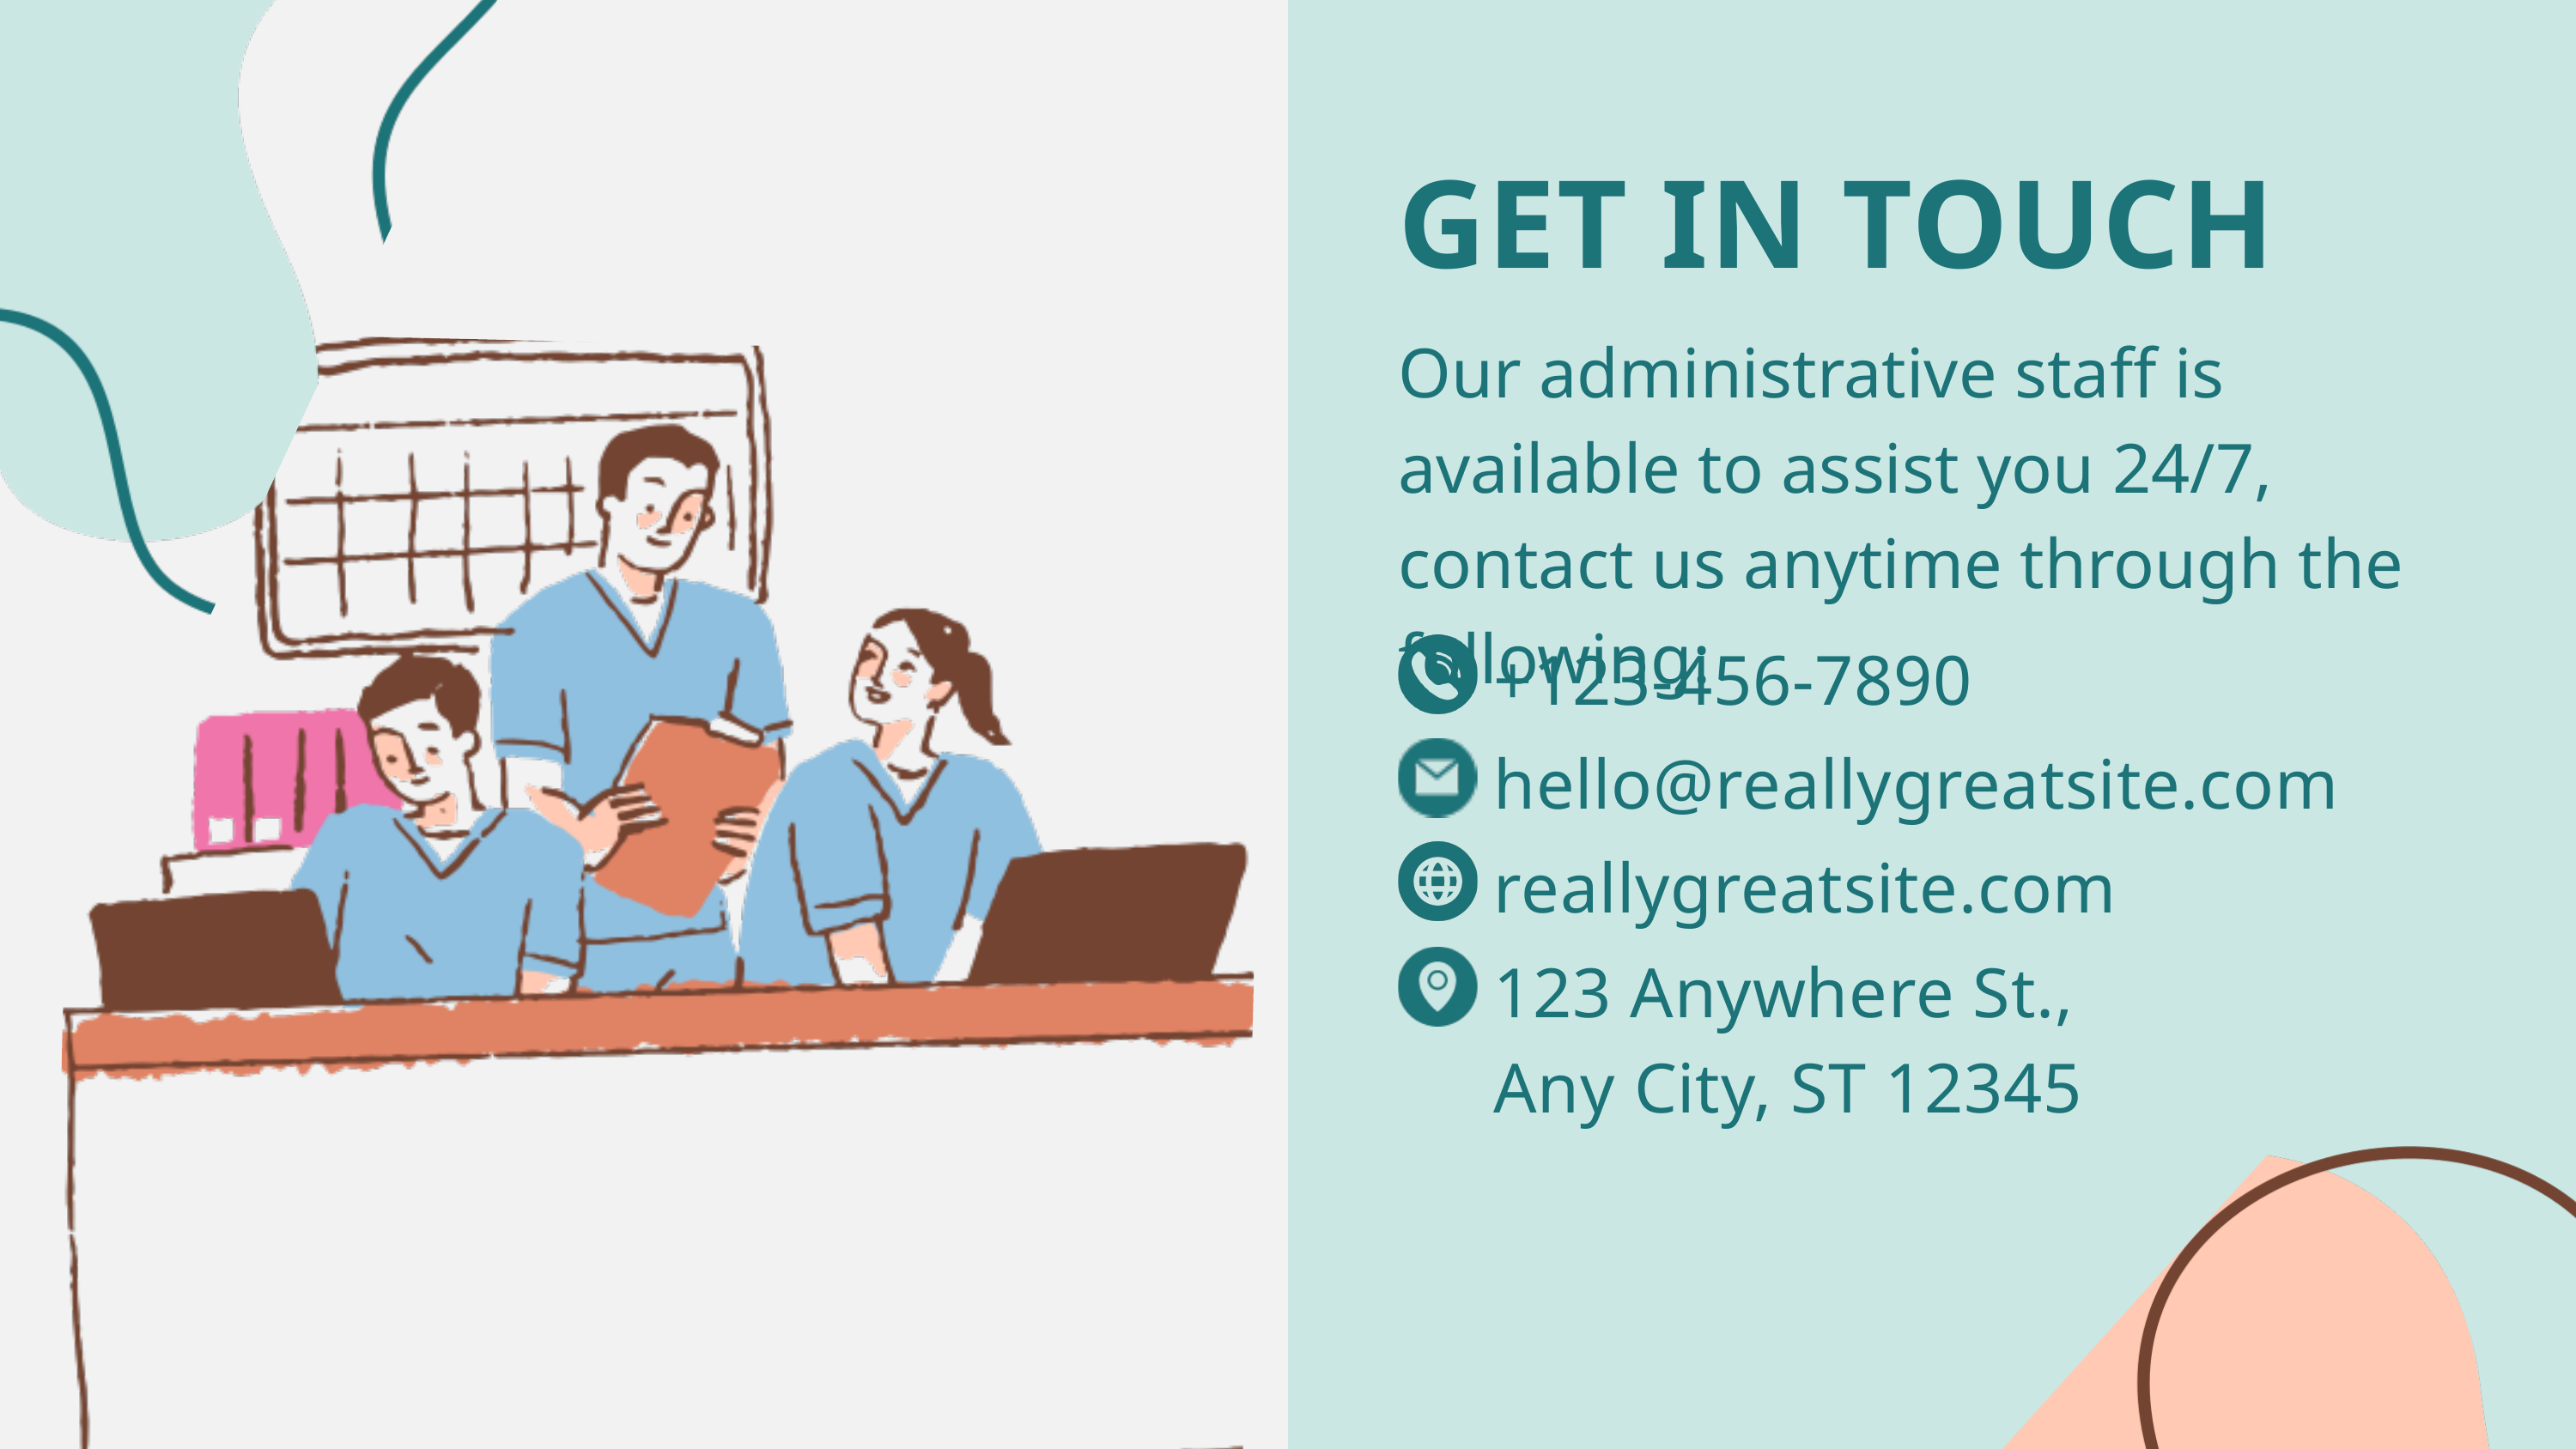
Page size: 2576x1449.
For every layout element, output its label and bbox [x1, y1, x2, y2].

text_box [0, 0, 498, 631]
text_box [1287, 0, 2576, 1449]
text_box [52, 336, 1268, 1449]
